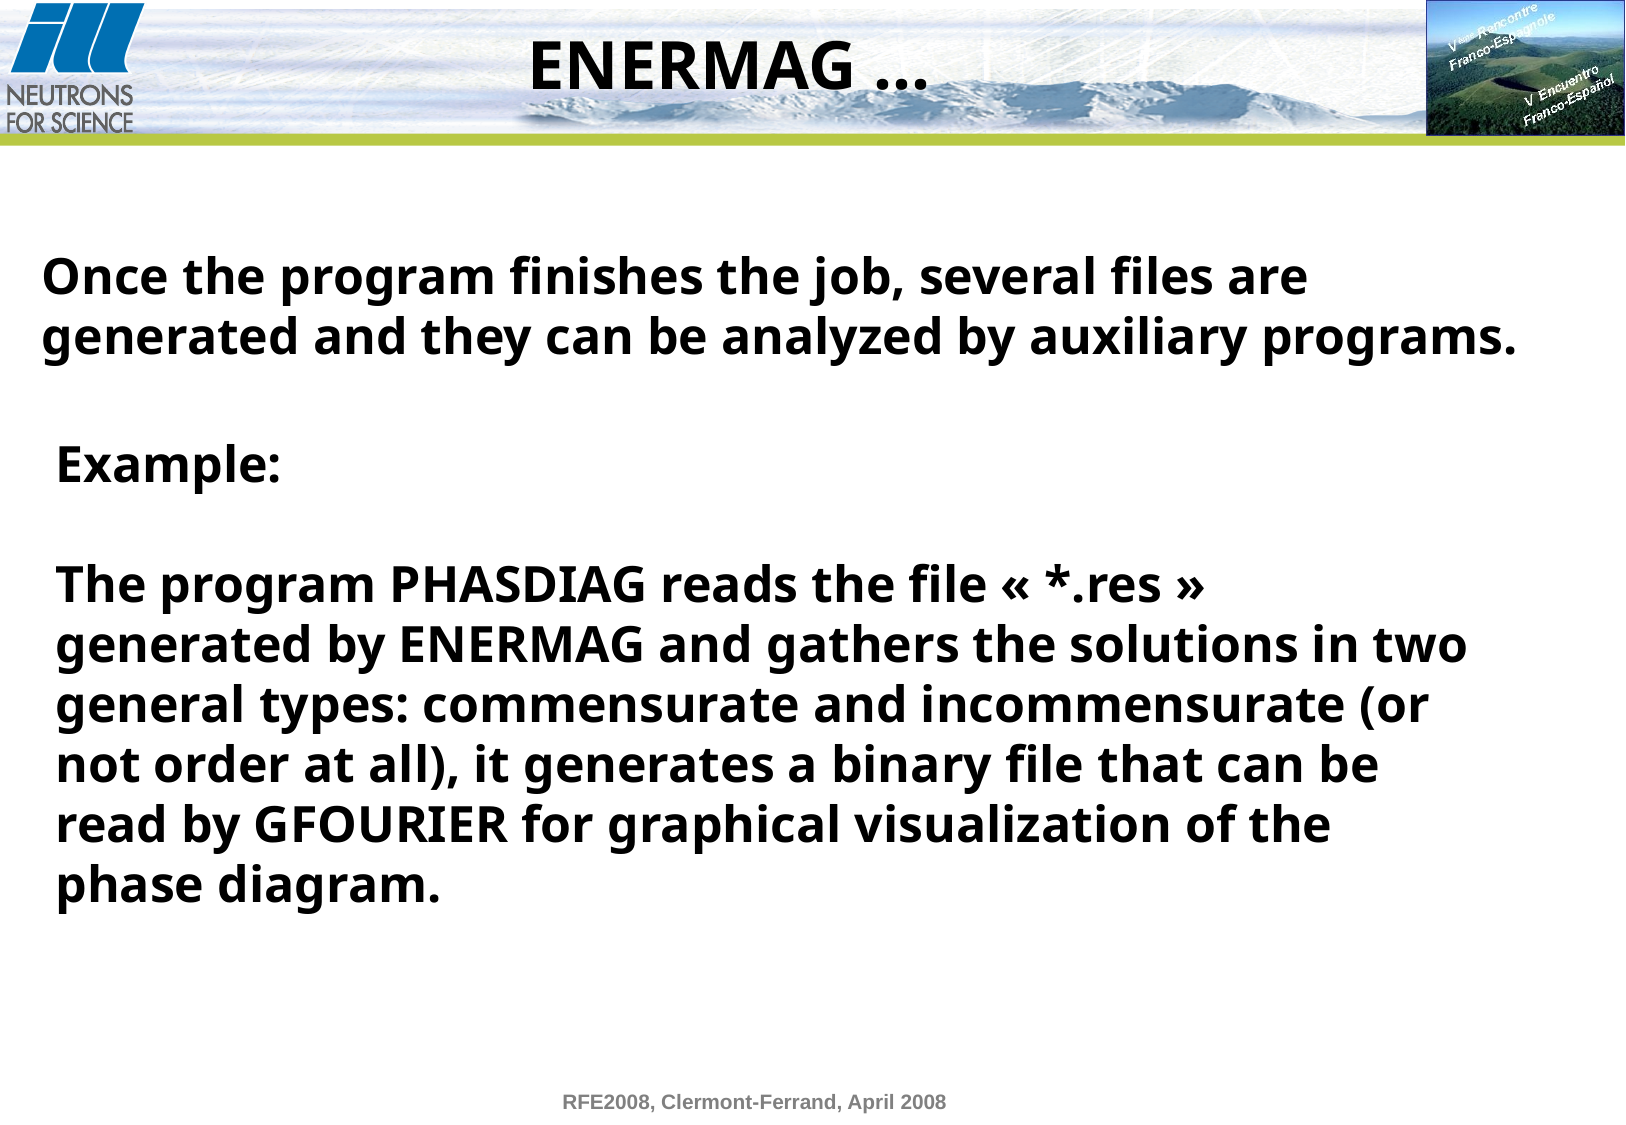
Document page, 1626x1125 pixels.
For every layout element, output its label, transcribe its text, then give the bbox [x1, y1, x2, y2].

picture [0, 0, 1625, 136]
text_box Example: The program PHASDIAG reads the file « *.res » generated by ENERMAG and gathers the solutions in two general types: commensurate and incommensurate (or not order at all), it generates a binary file that can be read by GFOURIER for graphical visualization of the phase diagram. [40, 424, 1486, 920]
title ENERMAG … [174, 0, 1284, 125]
text_box Once the program finishes the job, several files are generated and they can be analyzed by auxiliary programs. [27, 237, 1543, 433]
